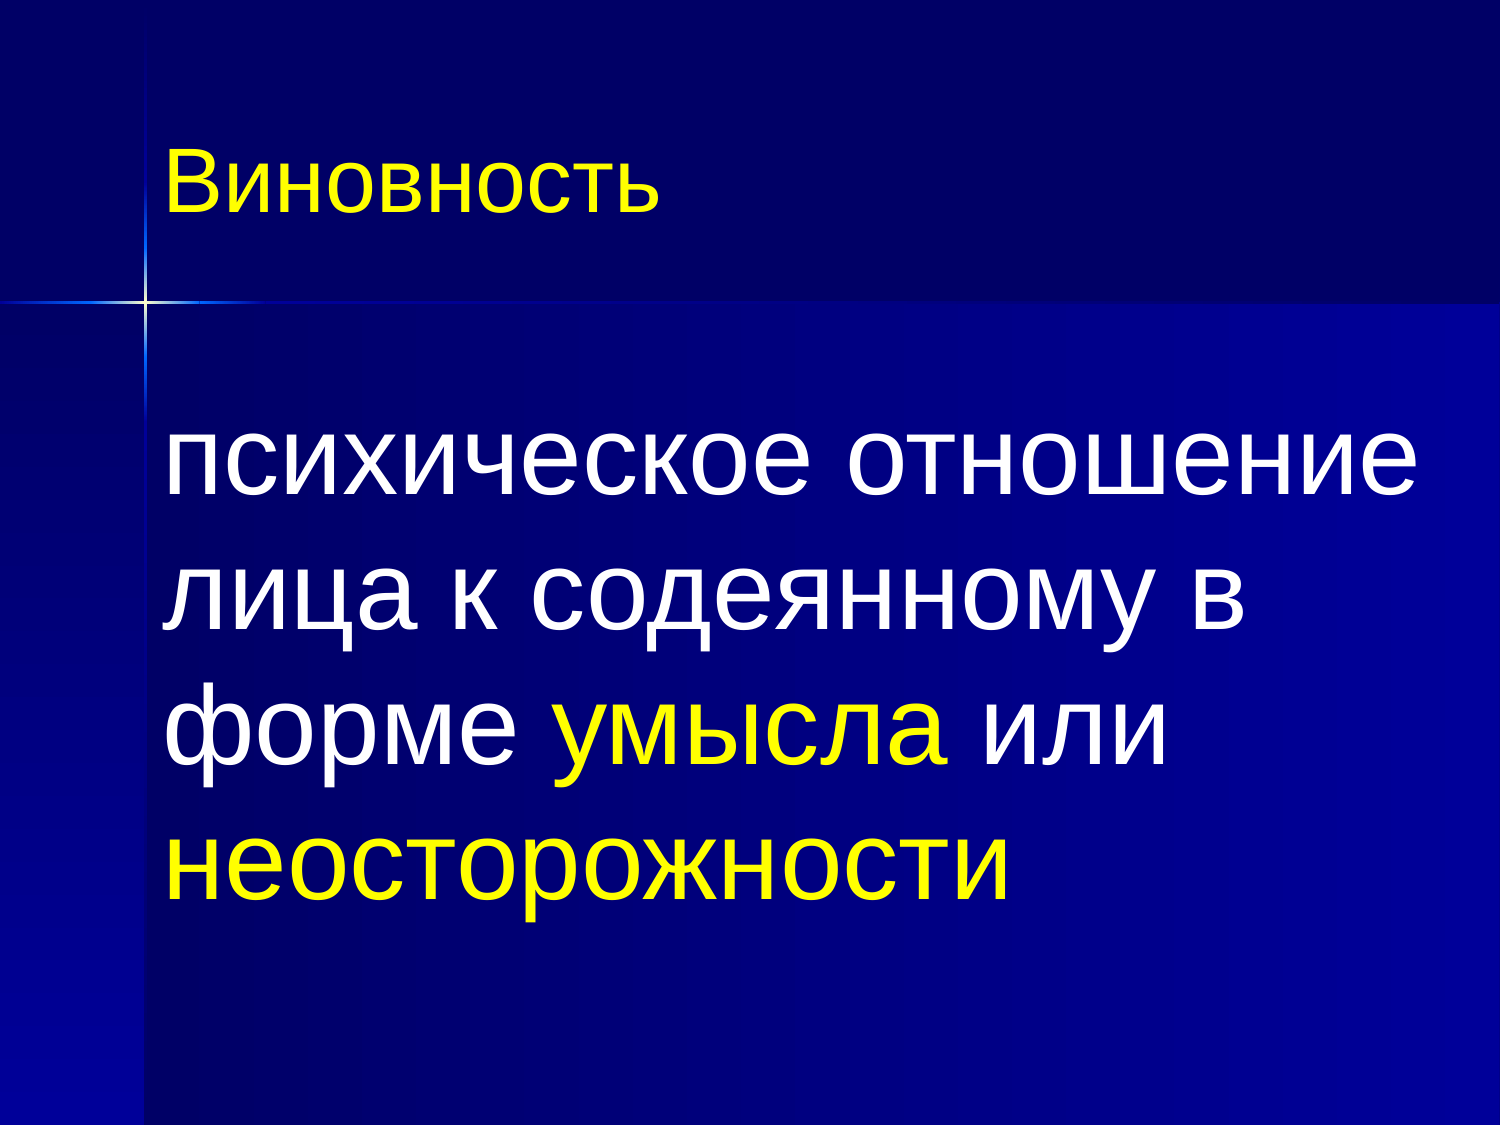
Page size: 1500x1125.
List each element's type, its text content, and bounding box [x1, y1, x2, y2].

subtitle Виновность психическое отношение лица к содеянному в форме умысла или неосторожности [147, 113, 1498, 1071]
